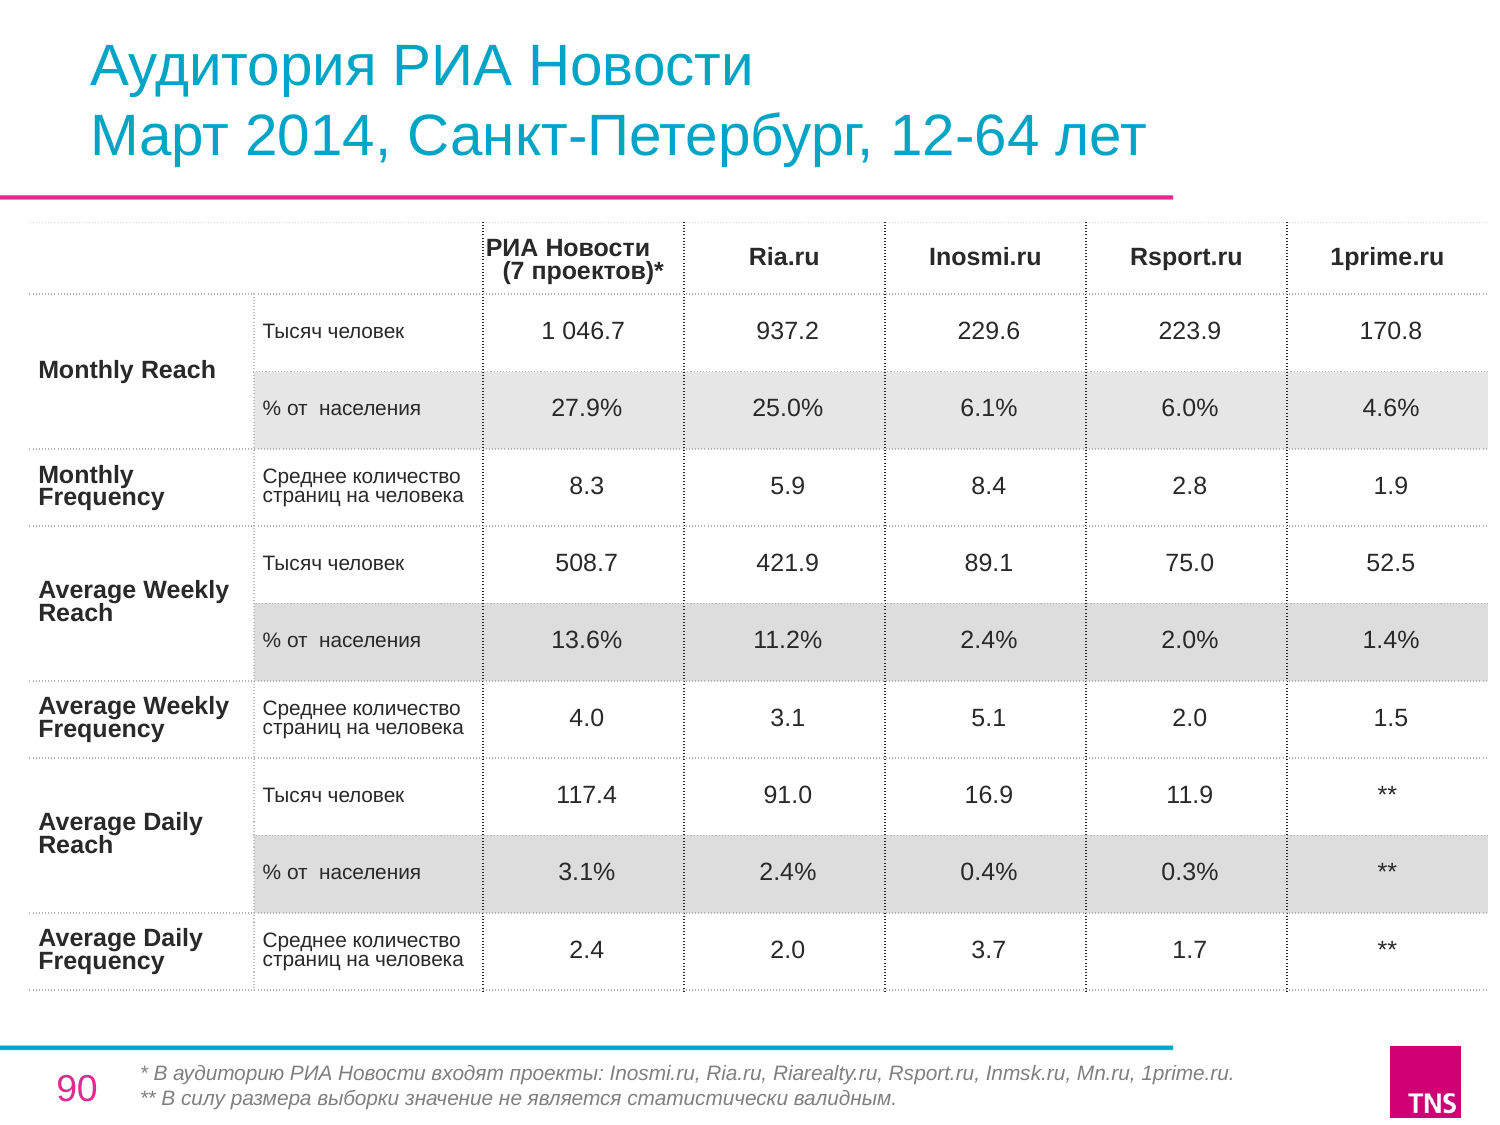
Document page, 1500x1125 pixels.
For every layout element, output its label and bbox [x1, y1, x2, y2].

picture [0, 0, 1500, 1125]
text_box [124, 1052, 1463, 1117]
slide_number [40, 1055, 392, 1125]
table_cell [29, 294, 1488, 990]
title [74, 8, 1476, 187]
table_header [29, 223, 1488, 294]
